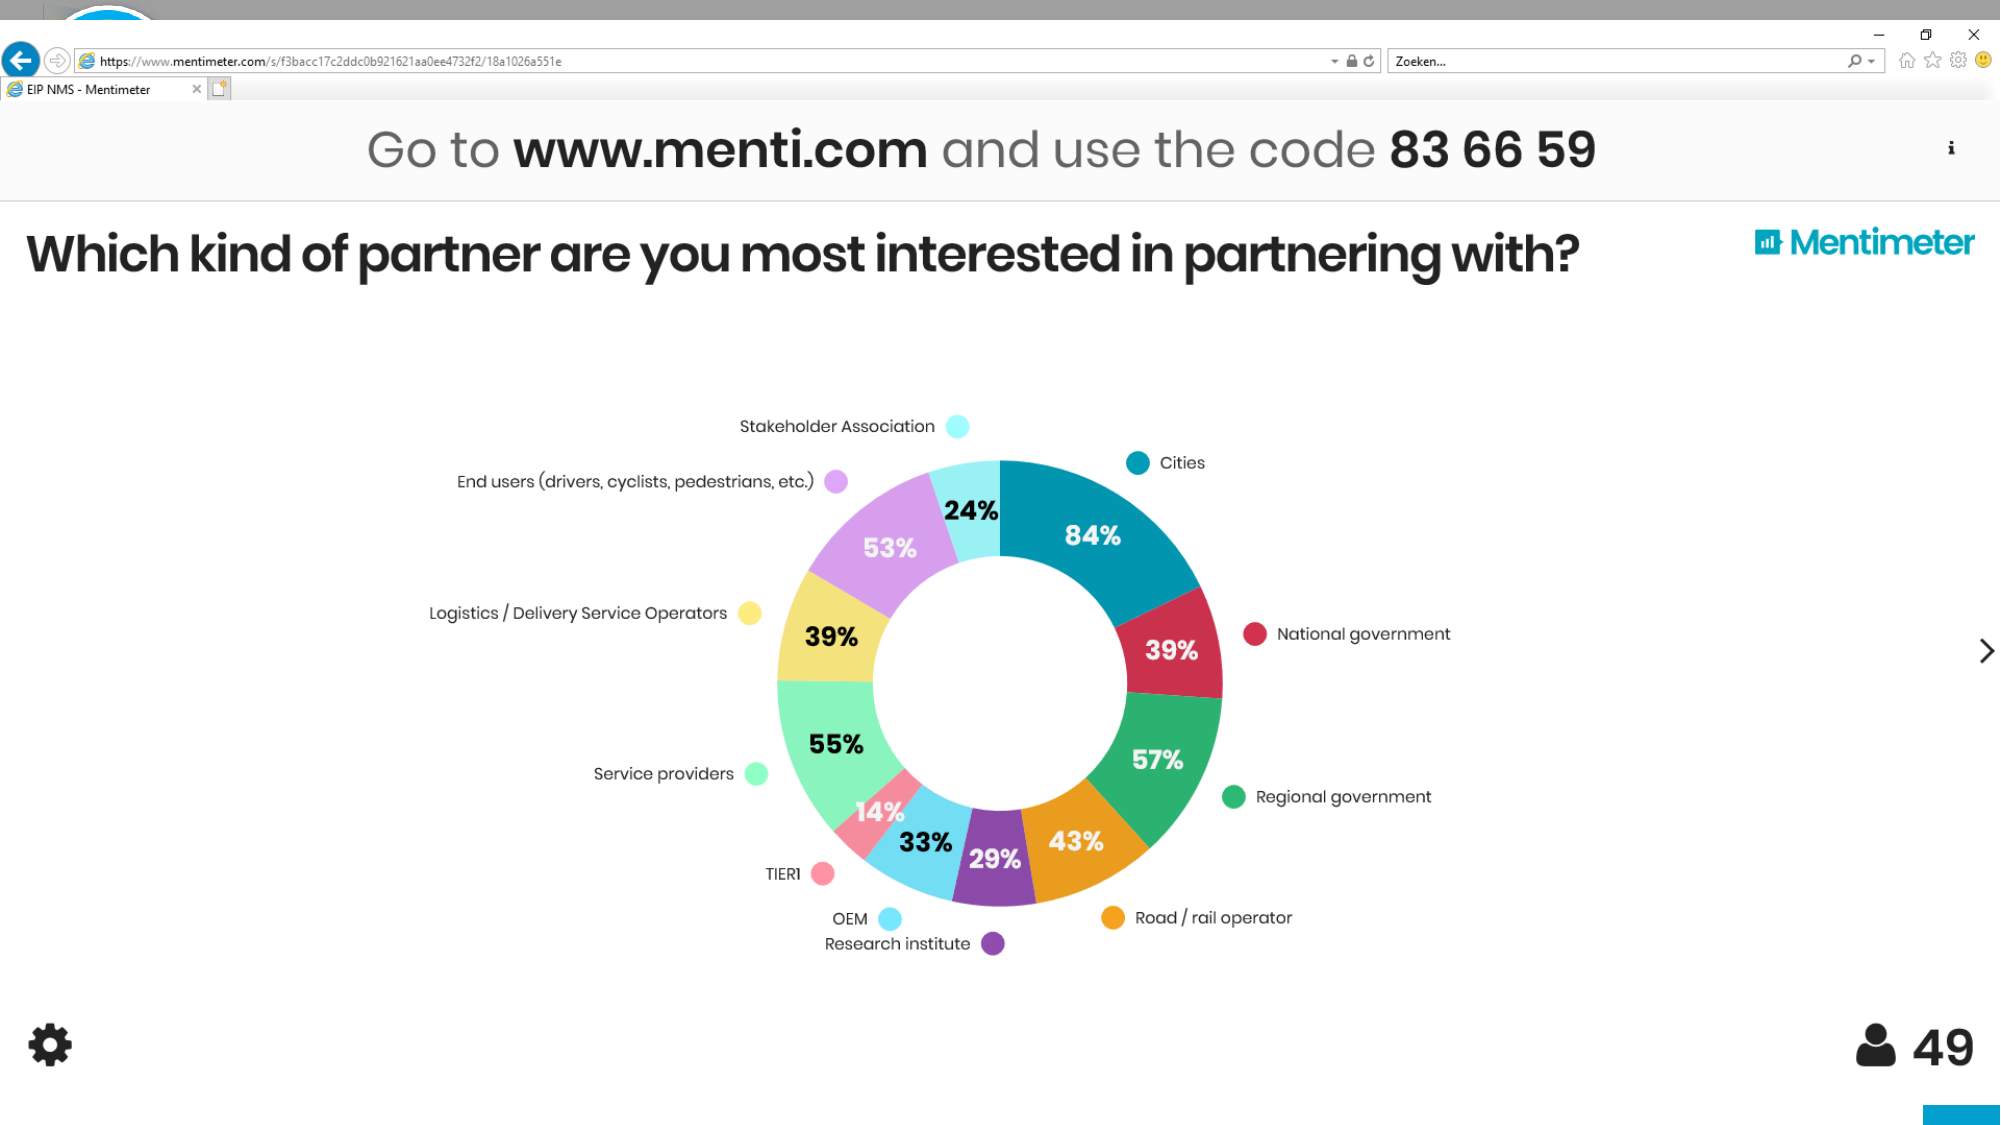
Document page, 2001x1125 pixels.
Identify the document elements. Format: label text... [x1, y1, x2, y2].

picture [0, 0, 2000, 1105]
slide_number 21 [1923, 1105, 2000, 1125]
